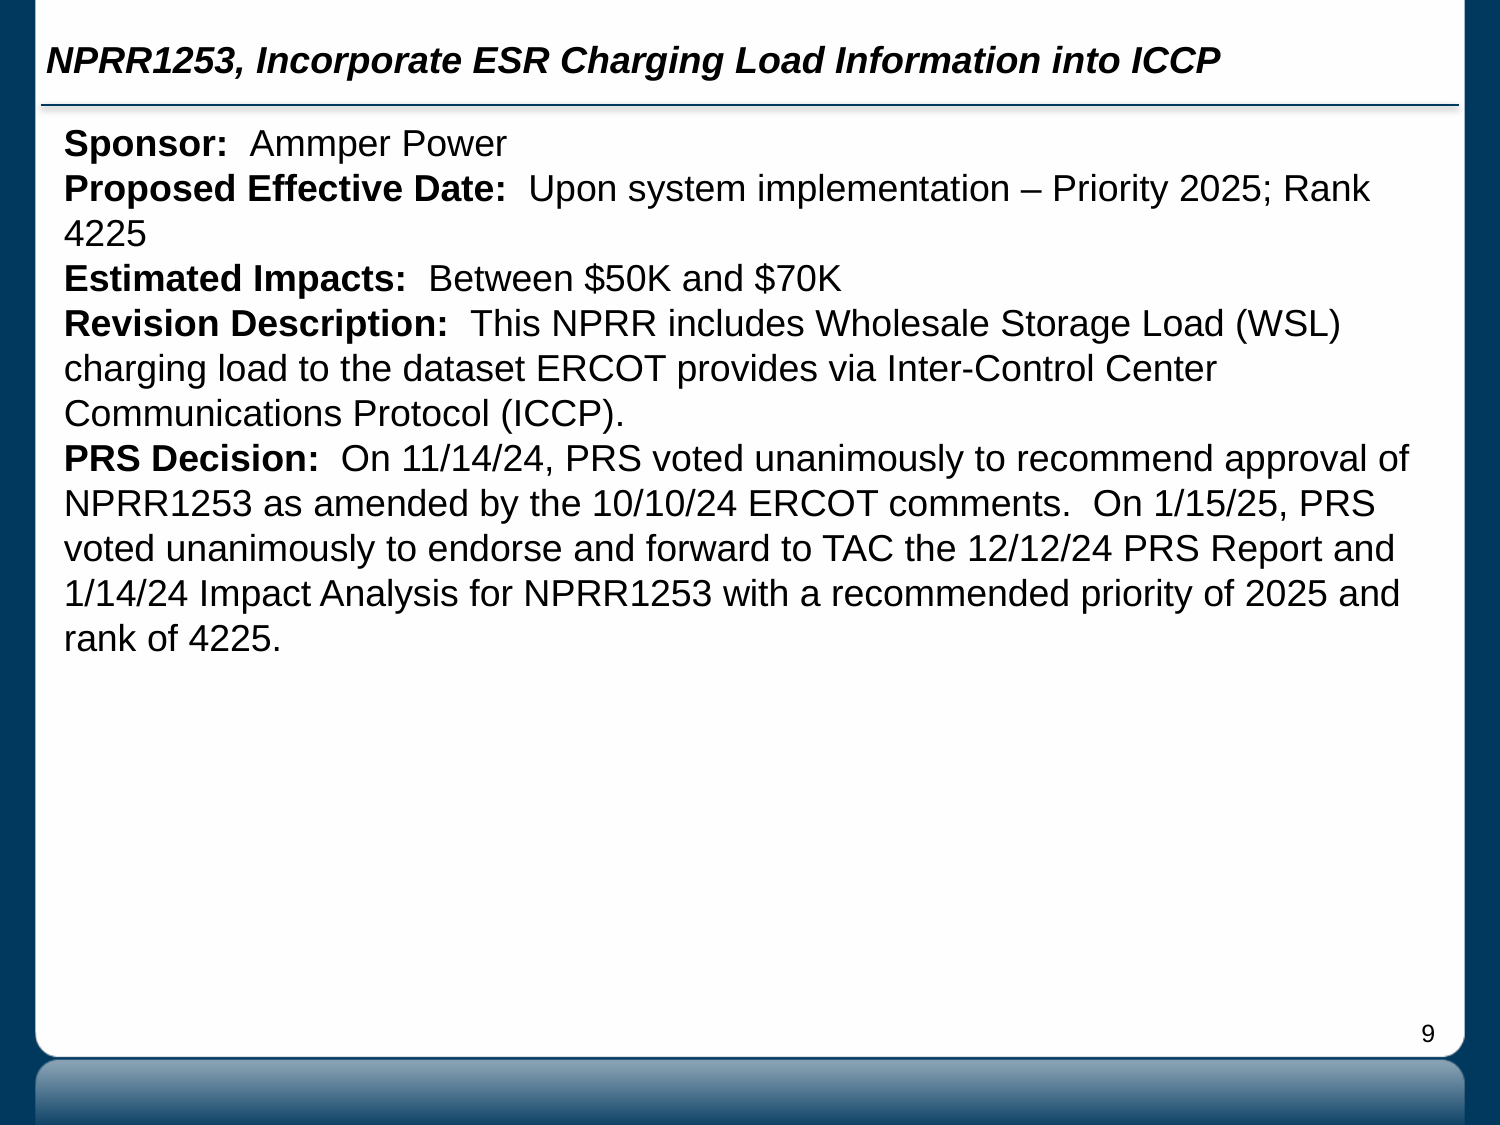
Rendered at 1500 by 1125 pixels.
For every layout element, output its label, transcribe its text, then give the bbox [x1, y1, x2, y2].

text_box Sponsor: Ammper Power Proposed Effective Date: Upon system implementation – Priority 2025; Rank 4225 Estimated Impacts: Between $50K and $70K Revision Description: This NPRR includes Wholesale Storage Load (WSL) charging load to the dataset ERCOT provides via Inter-Control Center Communications Protocol (ICCP). PRS Decision: On 11/14/24, PRS voted unanimously to recommend approval of NPRR1253 as amended by the 10/10/24 ERCOT comments. On 1/15/25, PRS voted unanimously to endorse and forward to TAC the 12/12/24 PRS Report and 1/14/24 Impact Analysis for NPRR1253 with a recommended priority of 2025 and rank of 4225. [11, 111, 1464, 666]
picture [35, 0, 1465, 1125]
title NPRR1253, Incorporate ESR Charging Load Information into ICCP [31, 20, 1464, 97]
